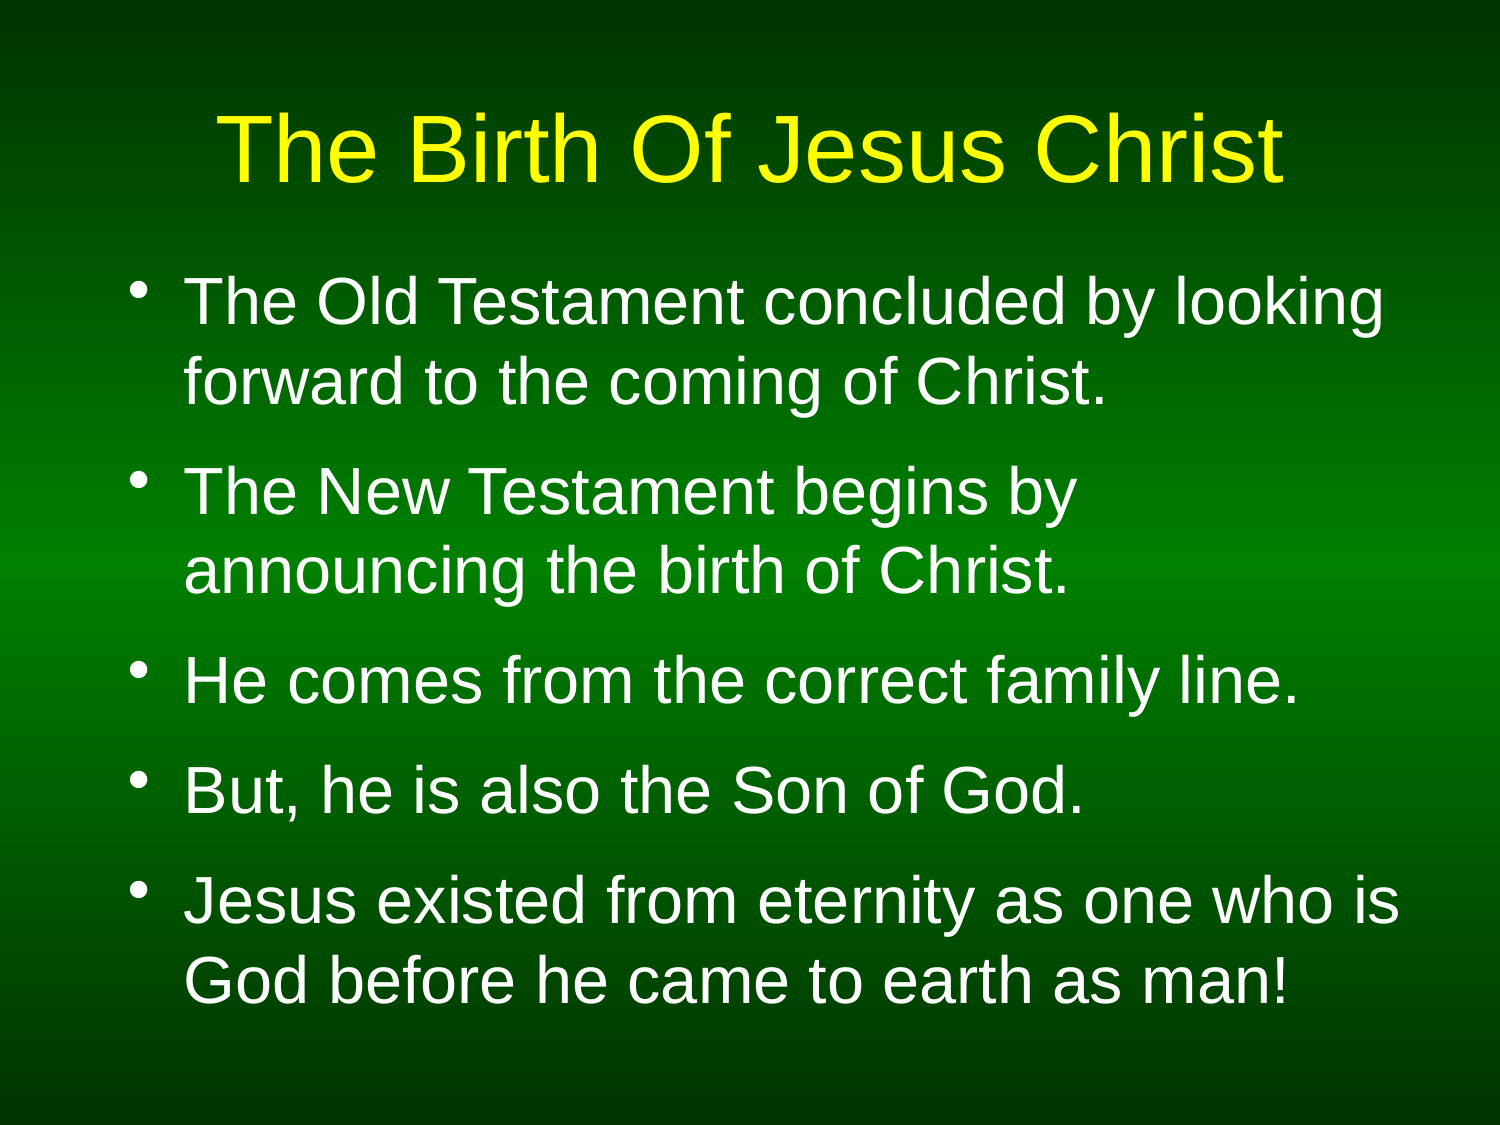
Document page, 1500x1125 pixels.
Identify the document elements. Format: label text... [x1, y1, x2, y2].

list The Old Testament concluded by looking forward to the coming of Christ. The New Testament begins by announcing the birth of Christ. He comes from the correct family line. But, he is also the Son of God. Jesus existed from eternity as one who is God before he came to earth as man! [112, 249, 1438, 1088]
title The Birth Of Jesus Christ [37, 50, 1463, 238]
